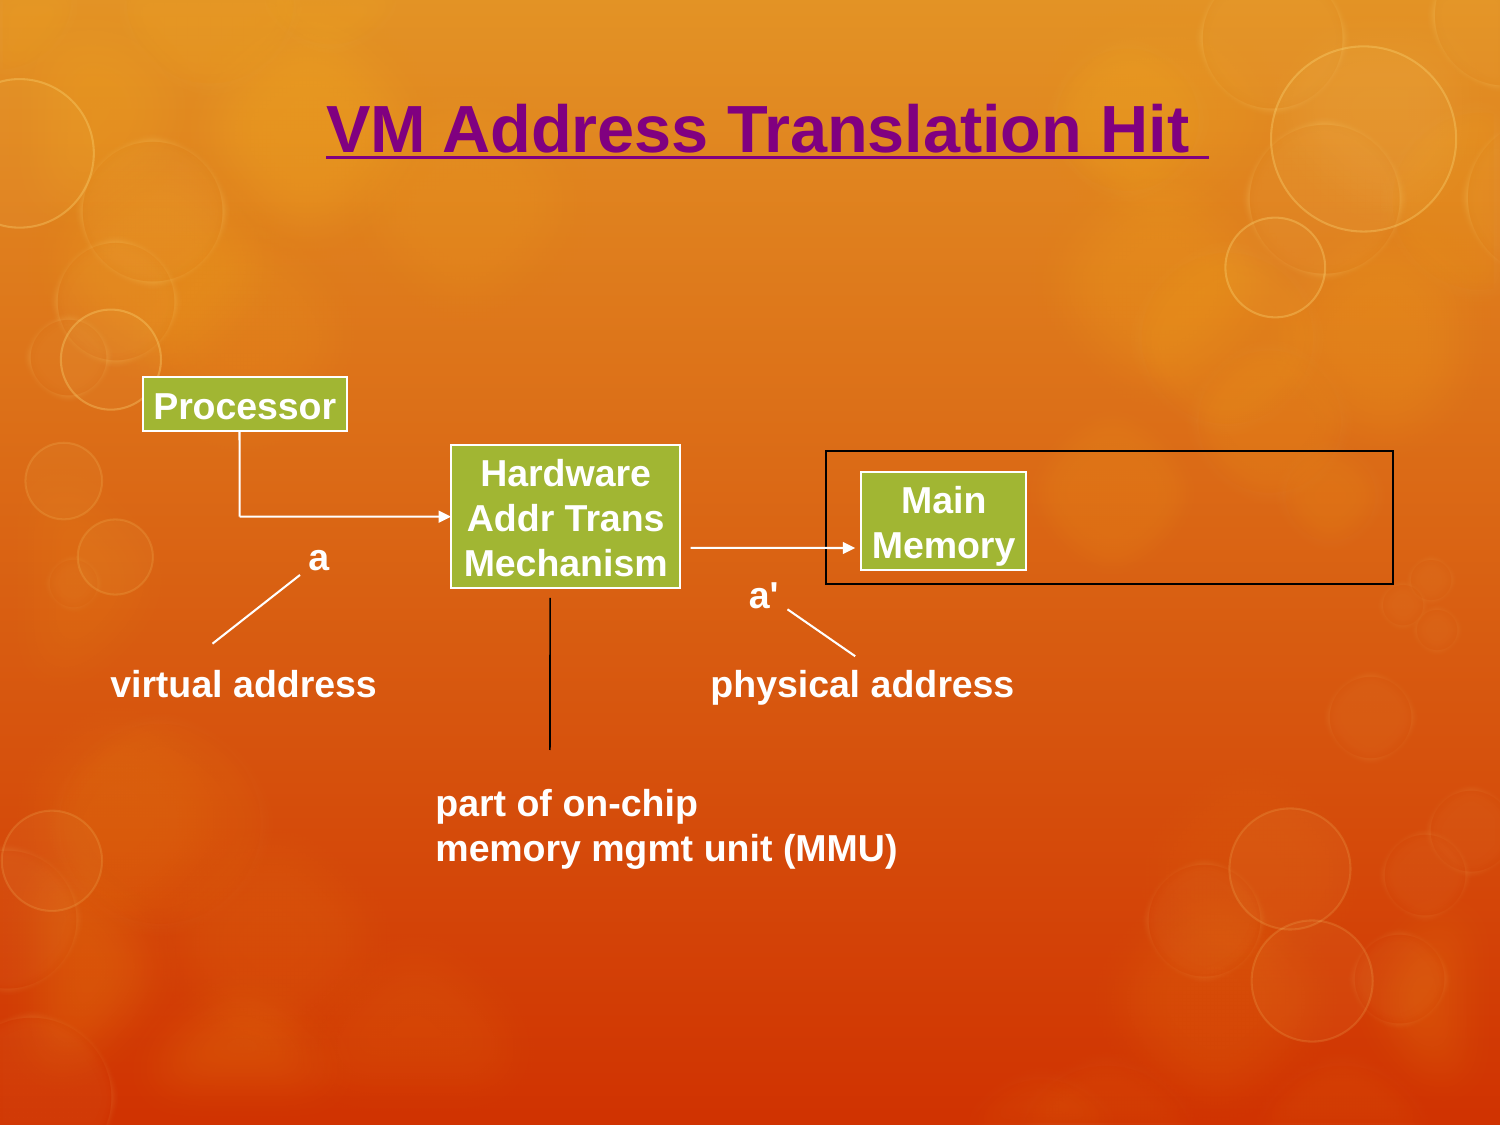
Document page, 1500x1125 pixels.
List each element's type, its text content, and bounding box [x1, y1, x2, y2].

text_box physical address [700, 656, 1026, 710]
text_box virtual address [99, 656, 388, 710]
text_box Processor [142, 377, 347, 431]
text_box [826, 451, 1393, 585]
text_box Hardware Addr Trans Mechanism [451, 444, 681, 589]
text_box a [297, 529, 340, 583]
text_box [690, 541, 856, 555]
text_box VM Address Translation Hit [17, 78, 1500, 173]
text_box part of on-chip memory mgmt unit (MMU) [424, 774, 909, 874]
text_box [239, 510, 452, 523]
text_box a' [738, 566, 789, 620]
